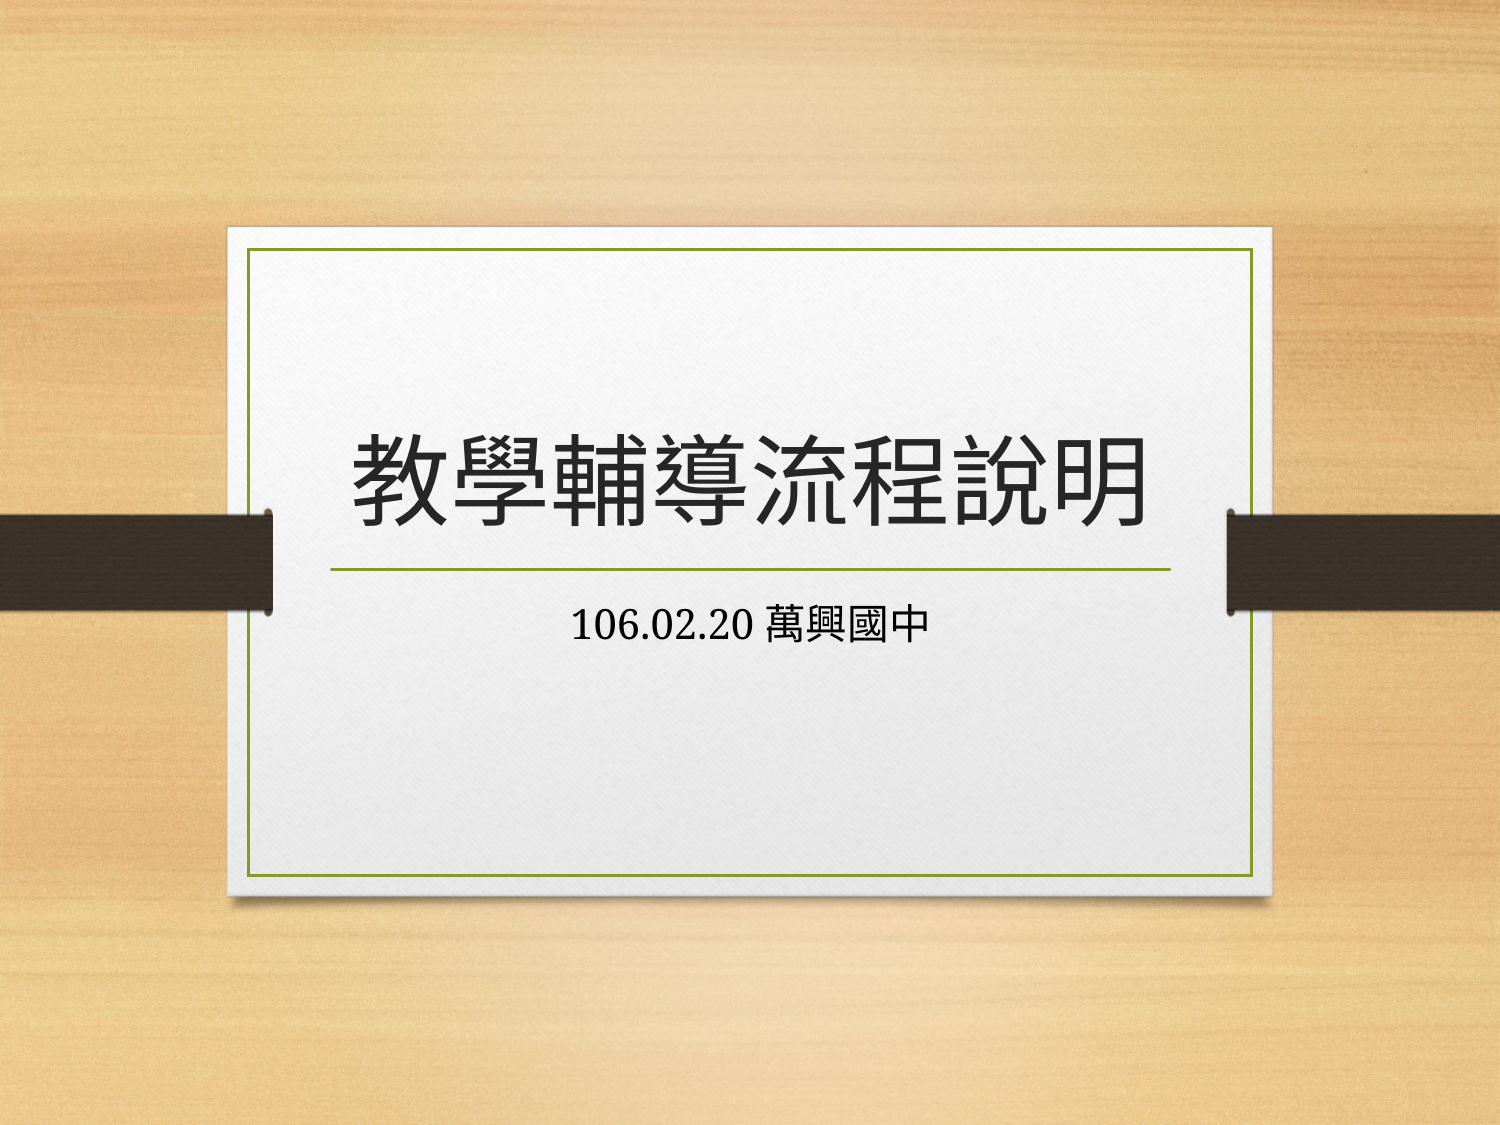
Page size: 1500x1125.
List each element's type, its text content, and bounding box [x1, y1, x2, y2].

title 教學輔導流程說明 [315, 297, 1187, 546]
subtitle 106.02.20萬興國中 [315, 590, 1187, 817]
picture [0, 0, 1500, 1125]
